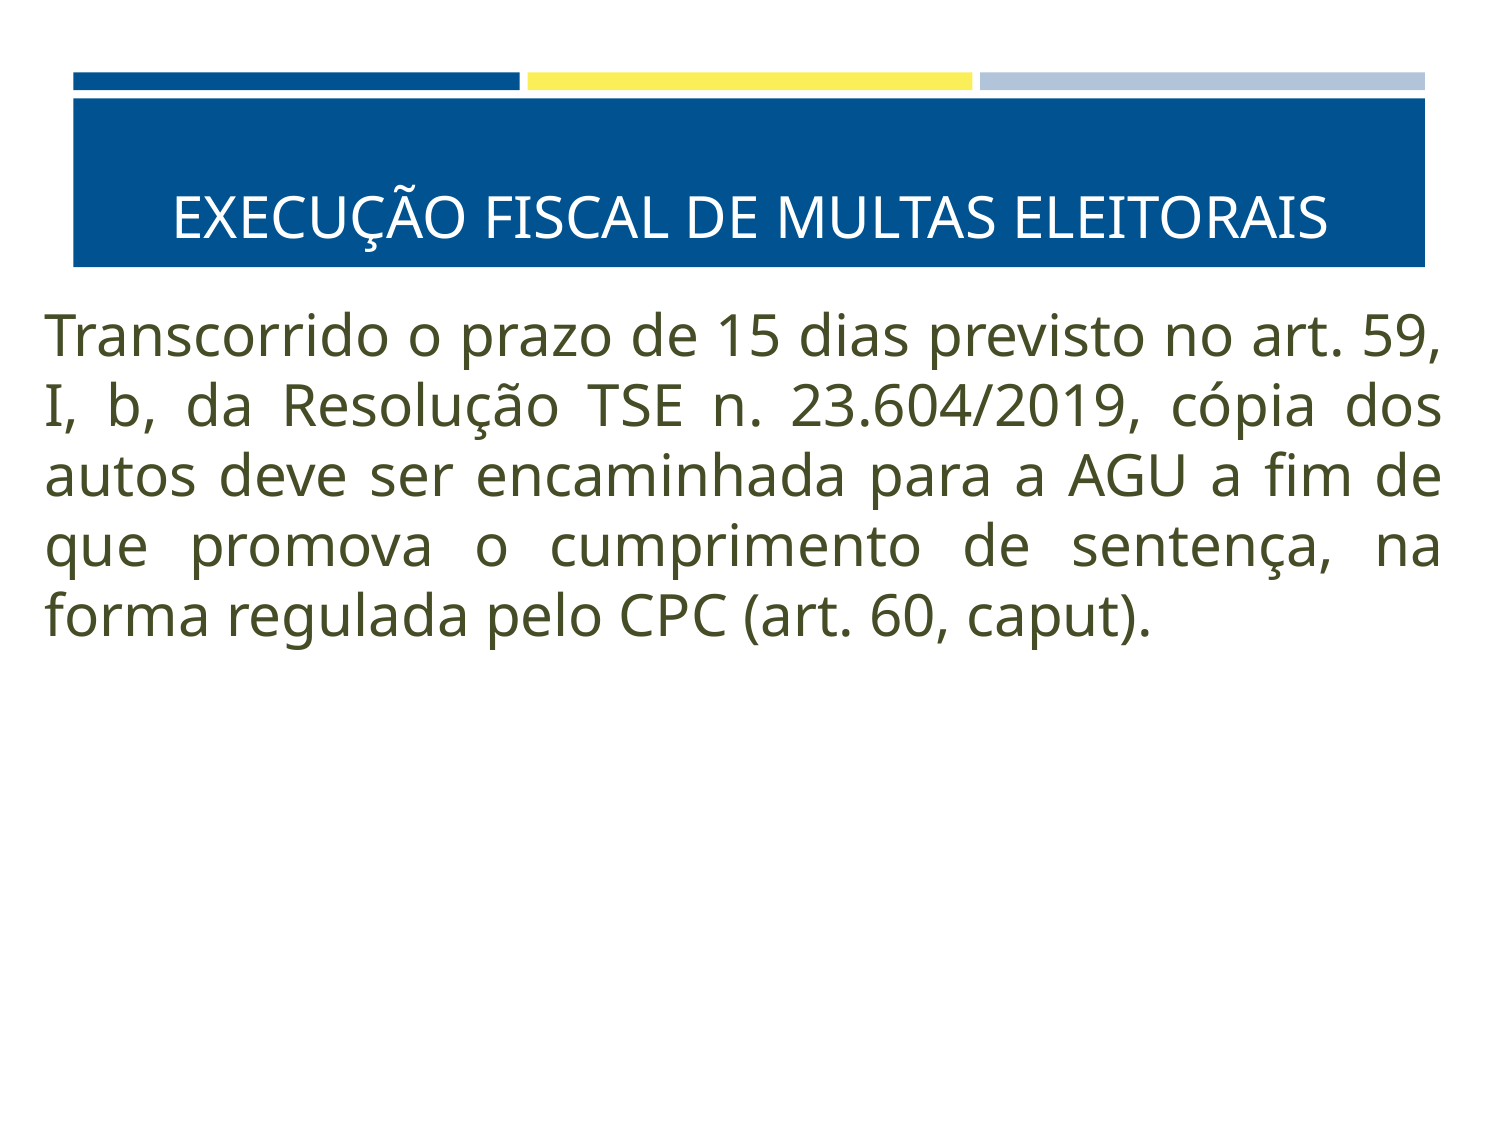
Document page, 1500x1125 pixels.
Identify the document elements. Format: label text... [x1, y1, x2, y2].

list Transcorrido o prazo de 15 dias previsto no art. 59, I, b, da Resolução TSE n. 23.604/2019, cópia dos autos deve ser encaminhada para a AGU a fim de que promova o cumprimento de sentença, na forma regulada pelo CPC (art. 60, caput). [29, 290, 1459, 1094]
title EXECUÇÃO FISCAL DE MULTAS ELEITORAIS [95, 112, 1406, 259]
